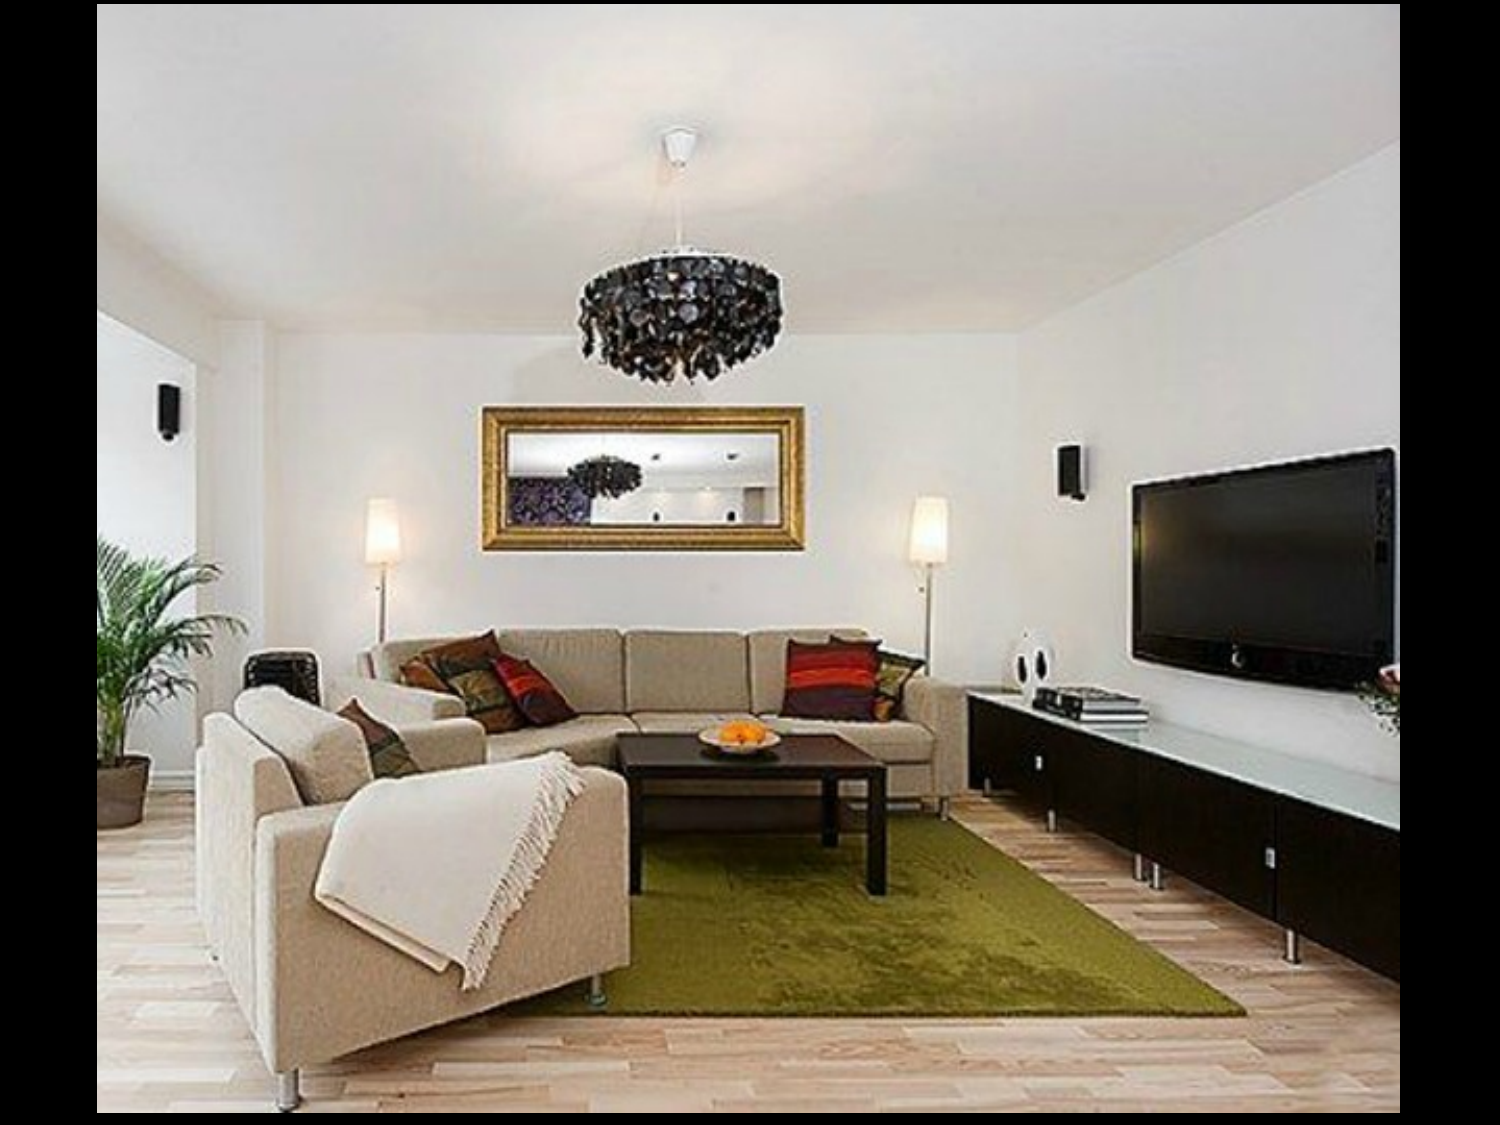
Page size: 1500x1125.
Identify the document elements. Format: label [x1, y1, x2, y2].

picture [97, 3, 1401, 1113]
